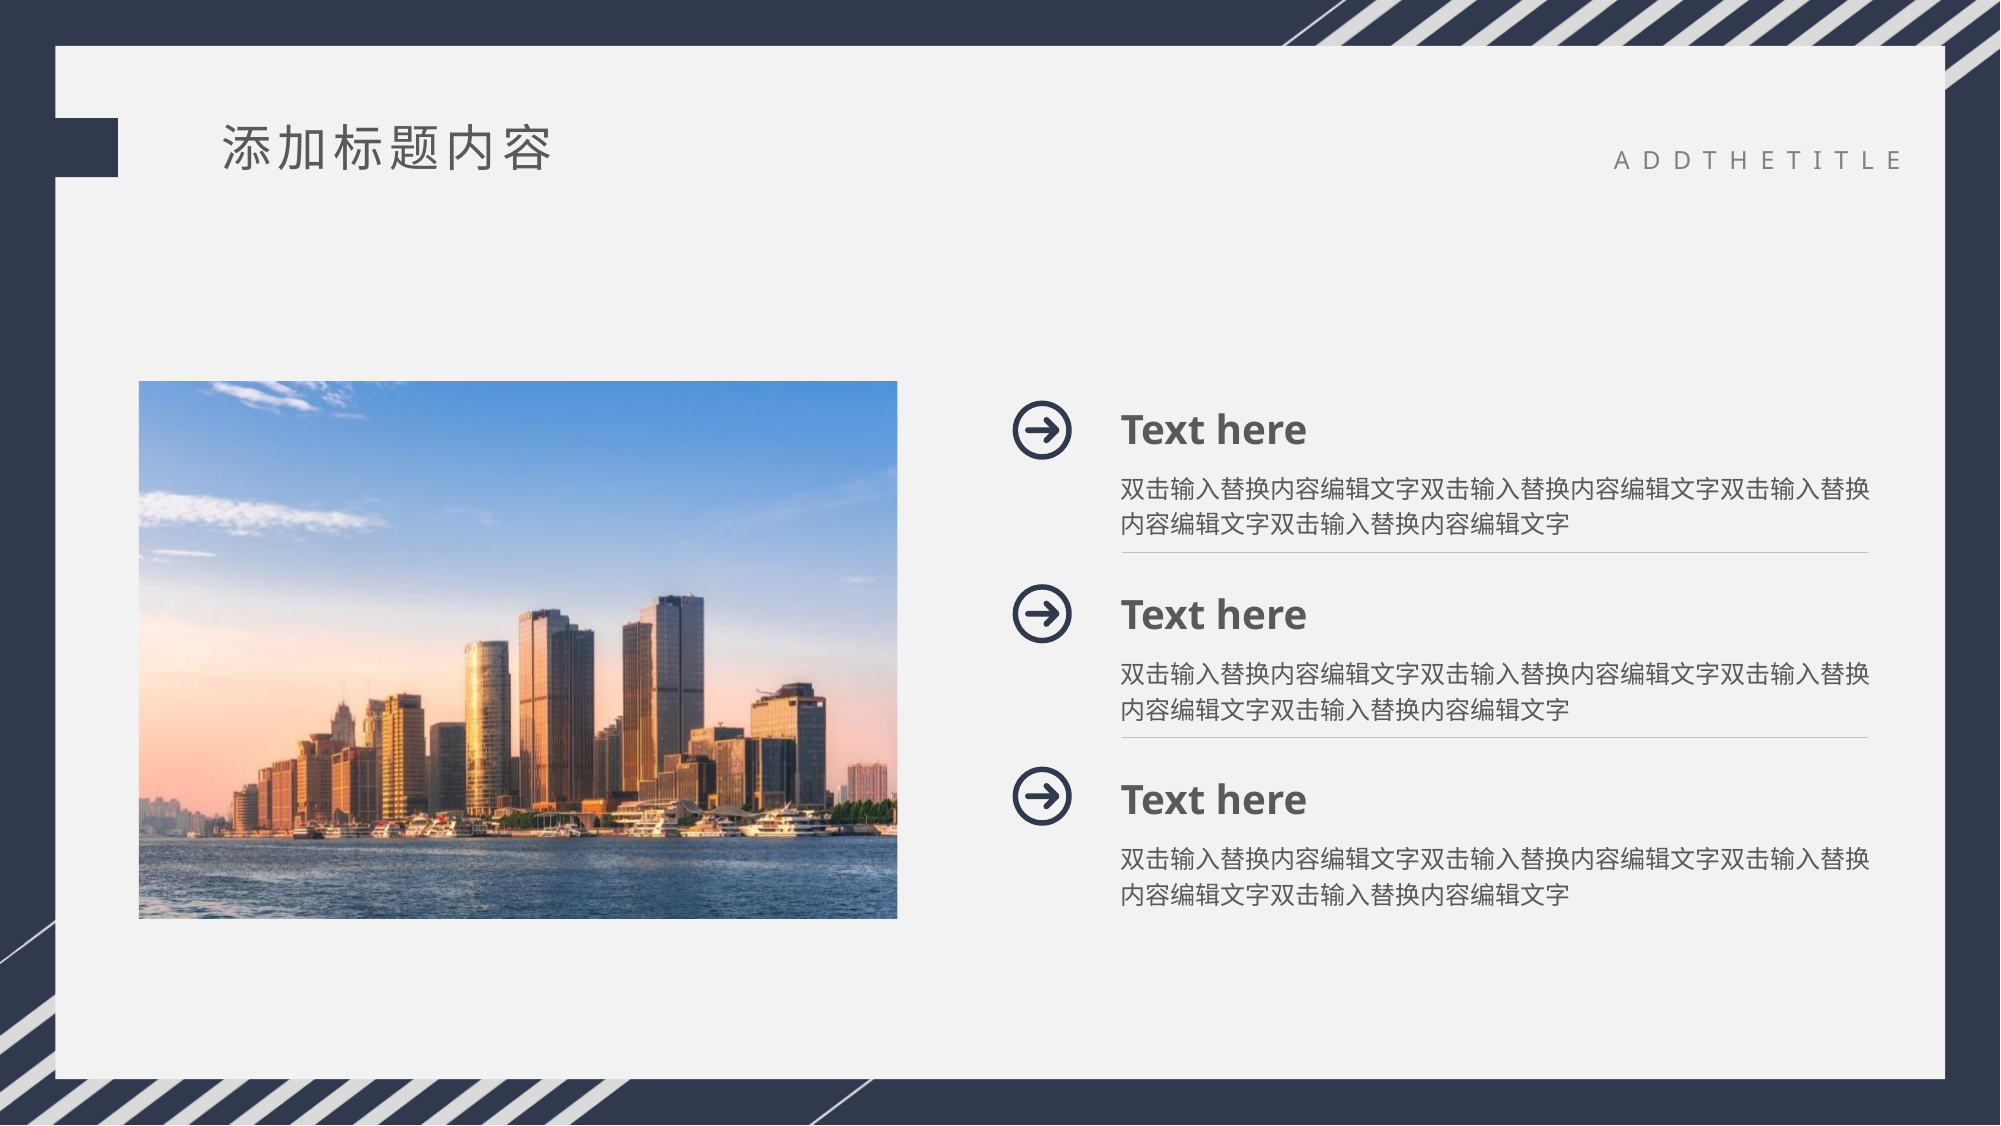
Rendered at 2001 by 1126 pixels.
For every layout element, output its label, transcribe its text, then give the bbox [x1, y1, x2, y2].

text_box ADDTHETITLE [1362, 137, 1916, 182]
picture [0, 0, 2001, 1125]
text_box 添加标题内容 [206, 109, 737, 184]
text_box [137, 379, 899, 921]
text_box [1012, 395, 1903, 920]
